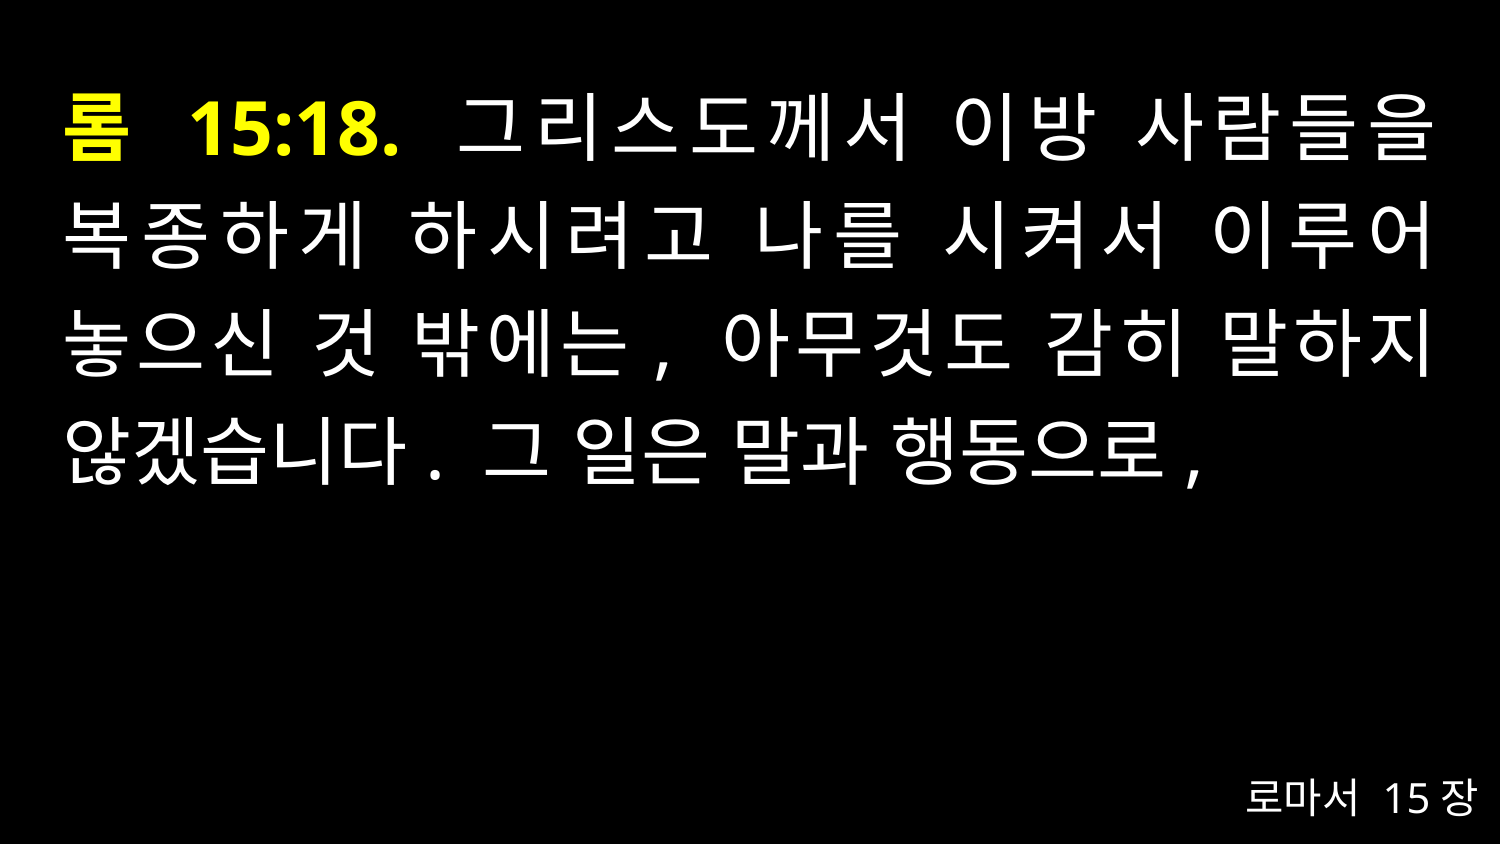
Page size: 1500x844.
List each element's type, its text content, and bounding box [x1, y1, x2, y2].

subtitle 로마서 15장 [916, 770, 1500, 844]
title 롬 15:18. 그리스도께서 이방 사람들을 복종하게 하시려고 나를 시켜서 이루어 놓으신 것 밖에는, 아무것도 감히 말하지 않겠습니다. 그 일은 말과 행동으로, [0, 0, 1500, 844]
